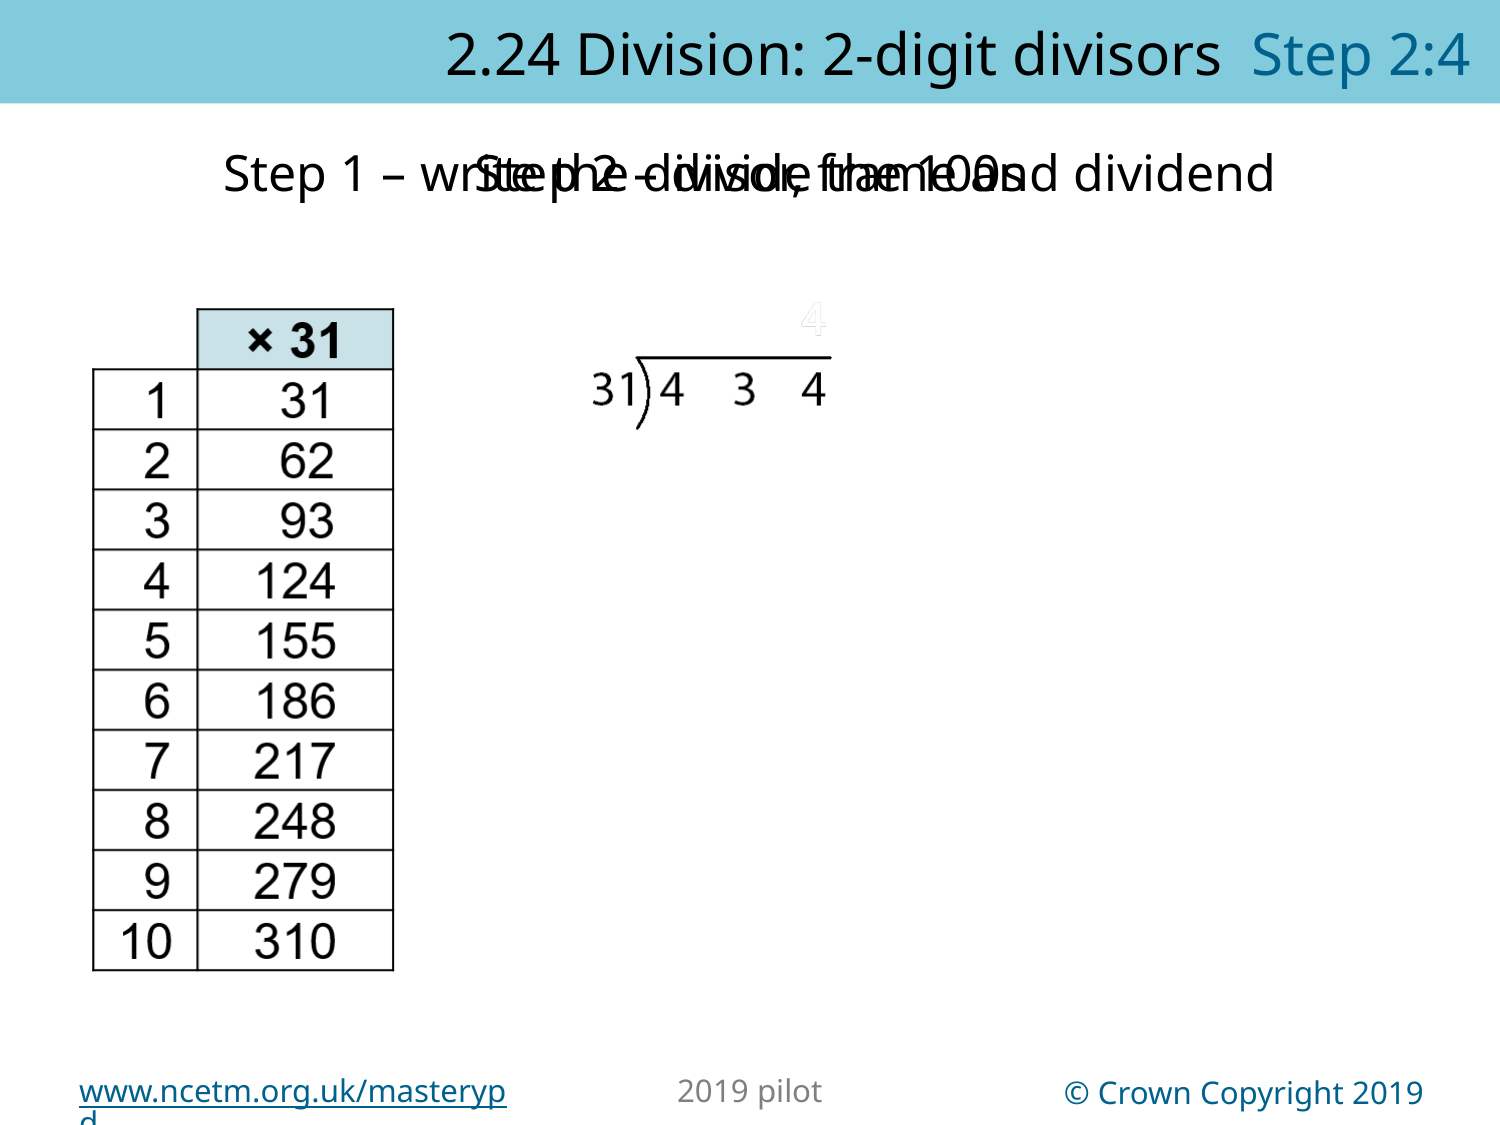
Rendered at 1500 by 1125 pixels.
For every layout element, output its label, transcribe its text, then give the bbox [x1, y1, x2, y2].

picture [91, 292, 396, 1001]
list 2.24 Division: 2-digit divisors Step 2:4 [0, 0, 1500, 104]
picture [587, 292, 835, 499]
text_box Step 2 – divide the 100s [17, 133, 1483, 209]
